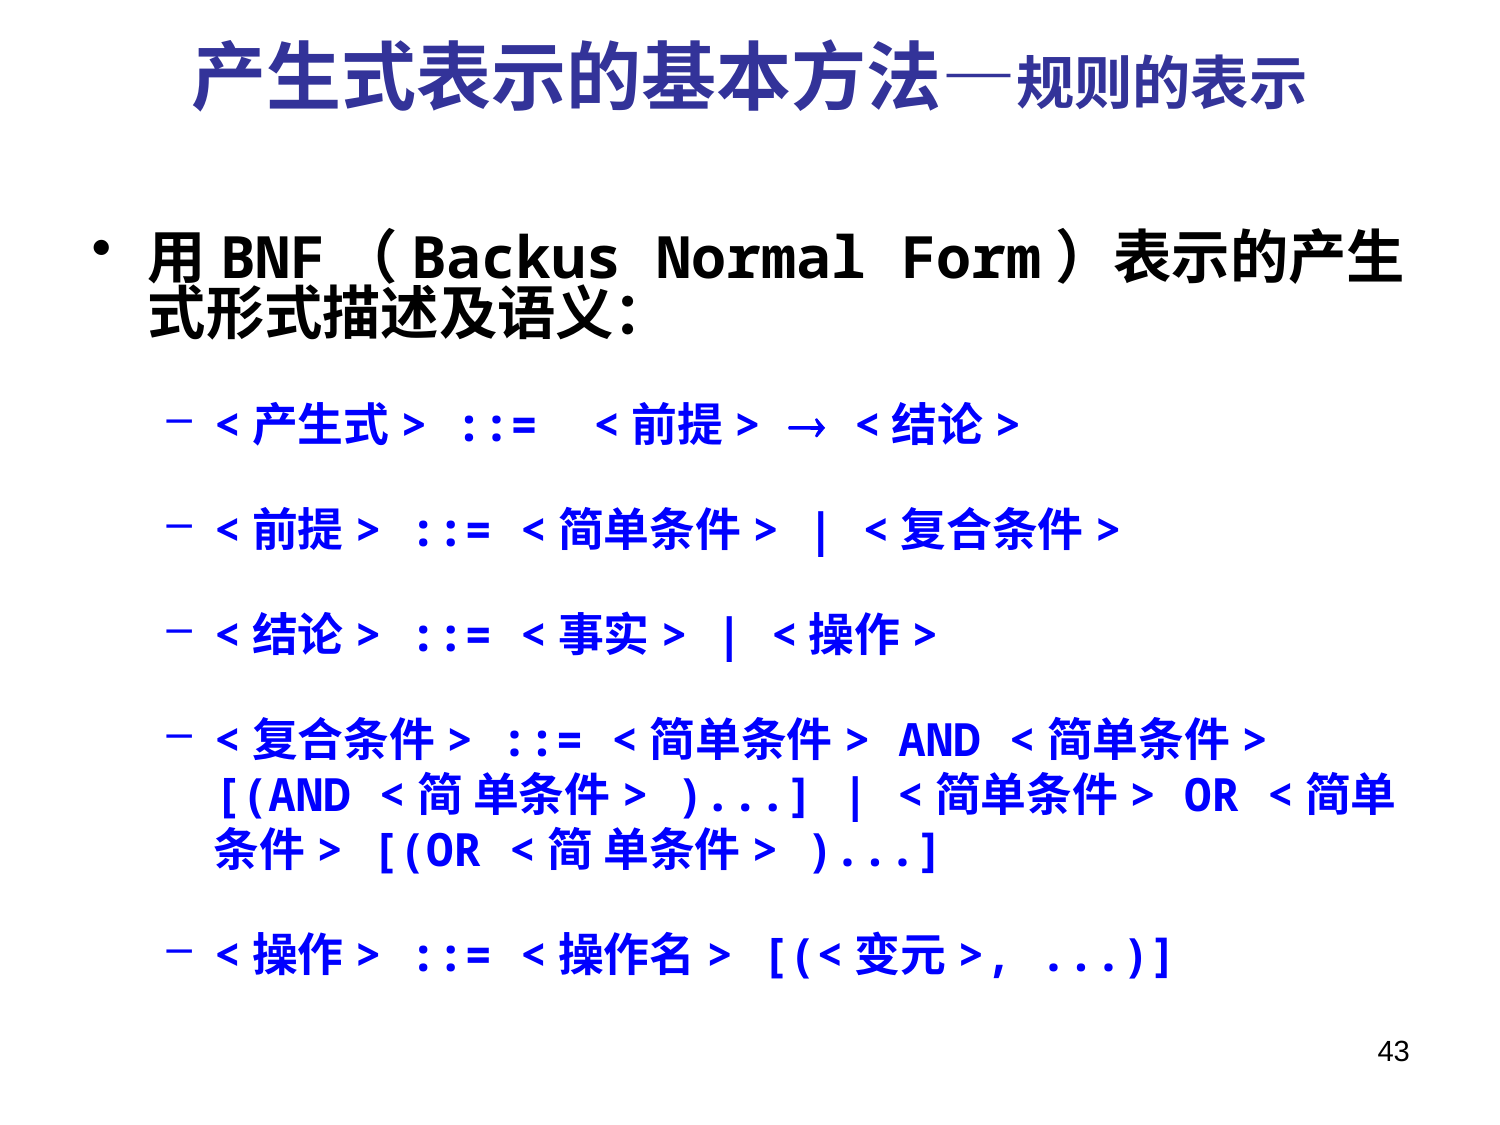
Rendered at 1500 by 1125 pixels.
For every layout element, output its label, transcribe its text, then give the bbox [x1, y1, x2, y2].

slide_number 43 [1074, 1024, 1425, 1103]
title 产生式表示的基本方法—规则的表示 [48, 0, 1450, 149]
list 用BNF（Backus Normal Form）表示的产生式形式描述及语义： <产生式> ::= <前提>  <结论> <前提> ::= <简单条件> | <复合条件> <结论> ::= <事实> | <操作> <复合条件> ::= <简单条件> AND <简单条件> [(AND <简 单条件> )...] | <简单条件> OR <简单条件> [(OR <简 单条件> )...] <操作> ::= <操作名> [(<变元>, ...)] [76, 225, 1427, 959]
